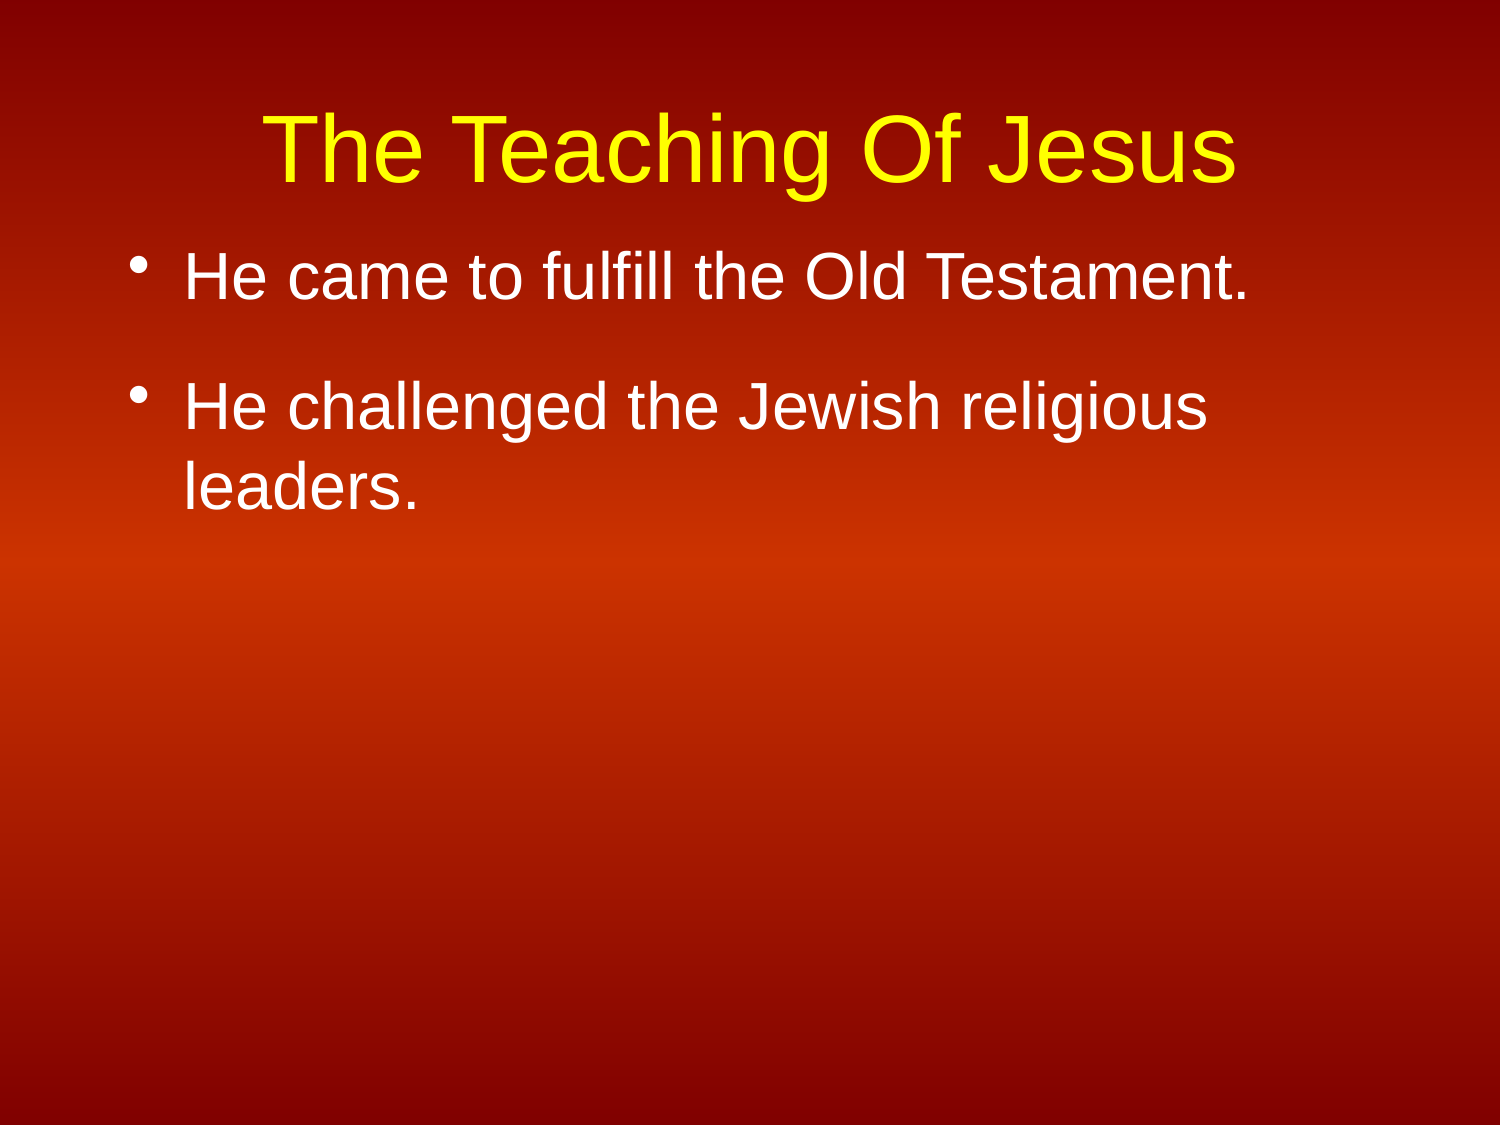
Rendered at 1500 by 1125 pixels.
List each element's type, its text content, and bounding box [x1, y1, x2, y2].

title The Teaching Of Jesus [37, 50, 1463, 238]
list He came to fulfill the Old Testament. He challenged the Jewish religious leaders. [112, 224, 1463, 1038]
